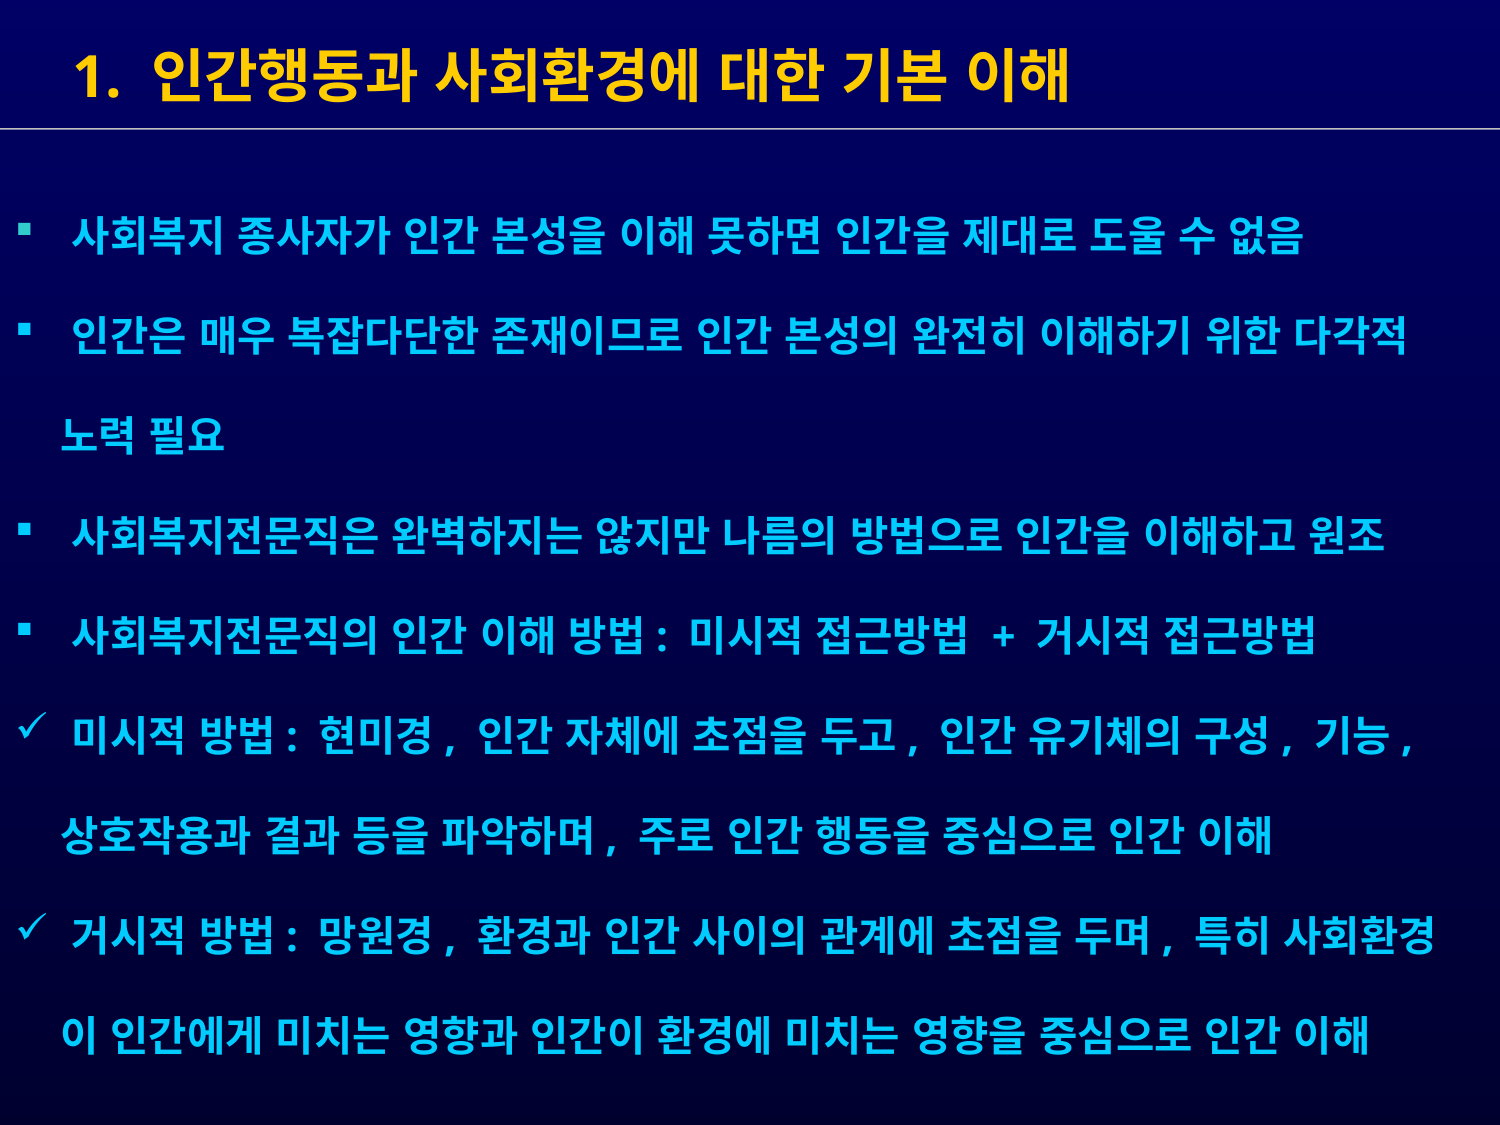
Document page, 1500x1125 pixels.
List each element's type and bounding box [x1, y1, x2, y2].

text_box [0, 31, 1500, 1059]
